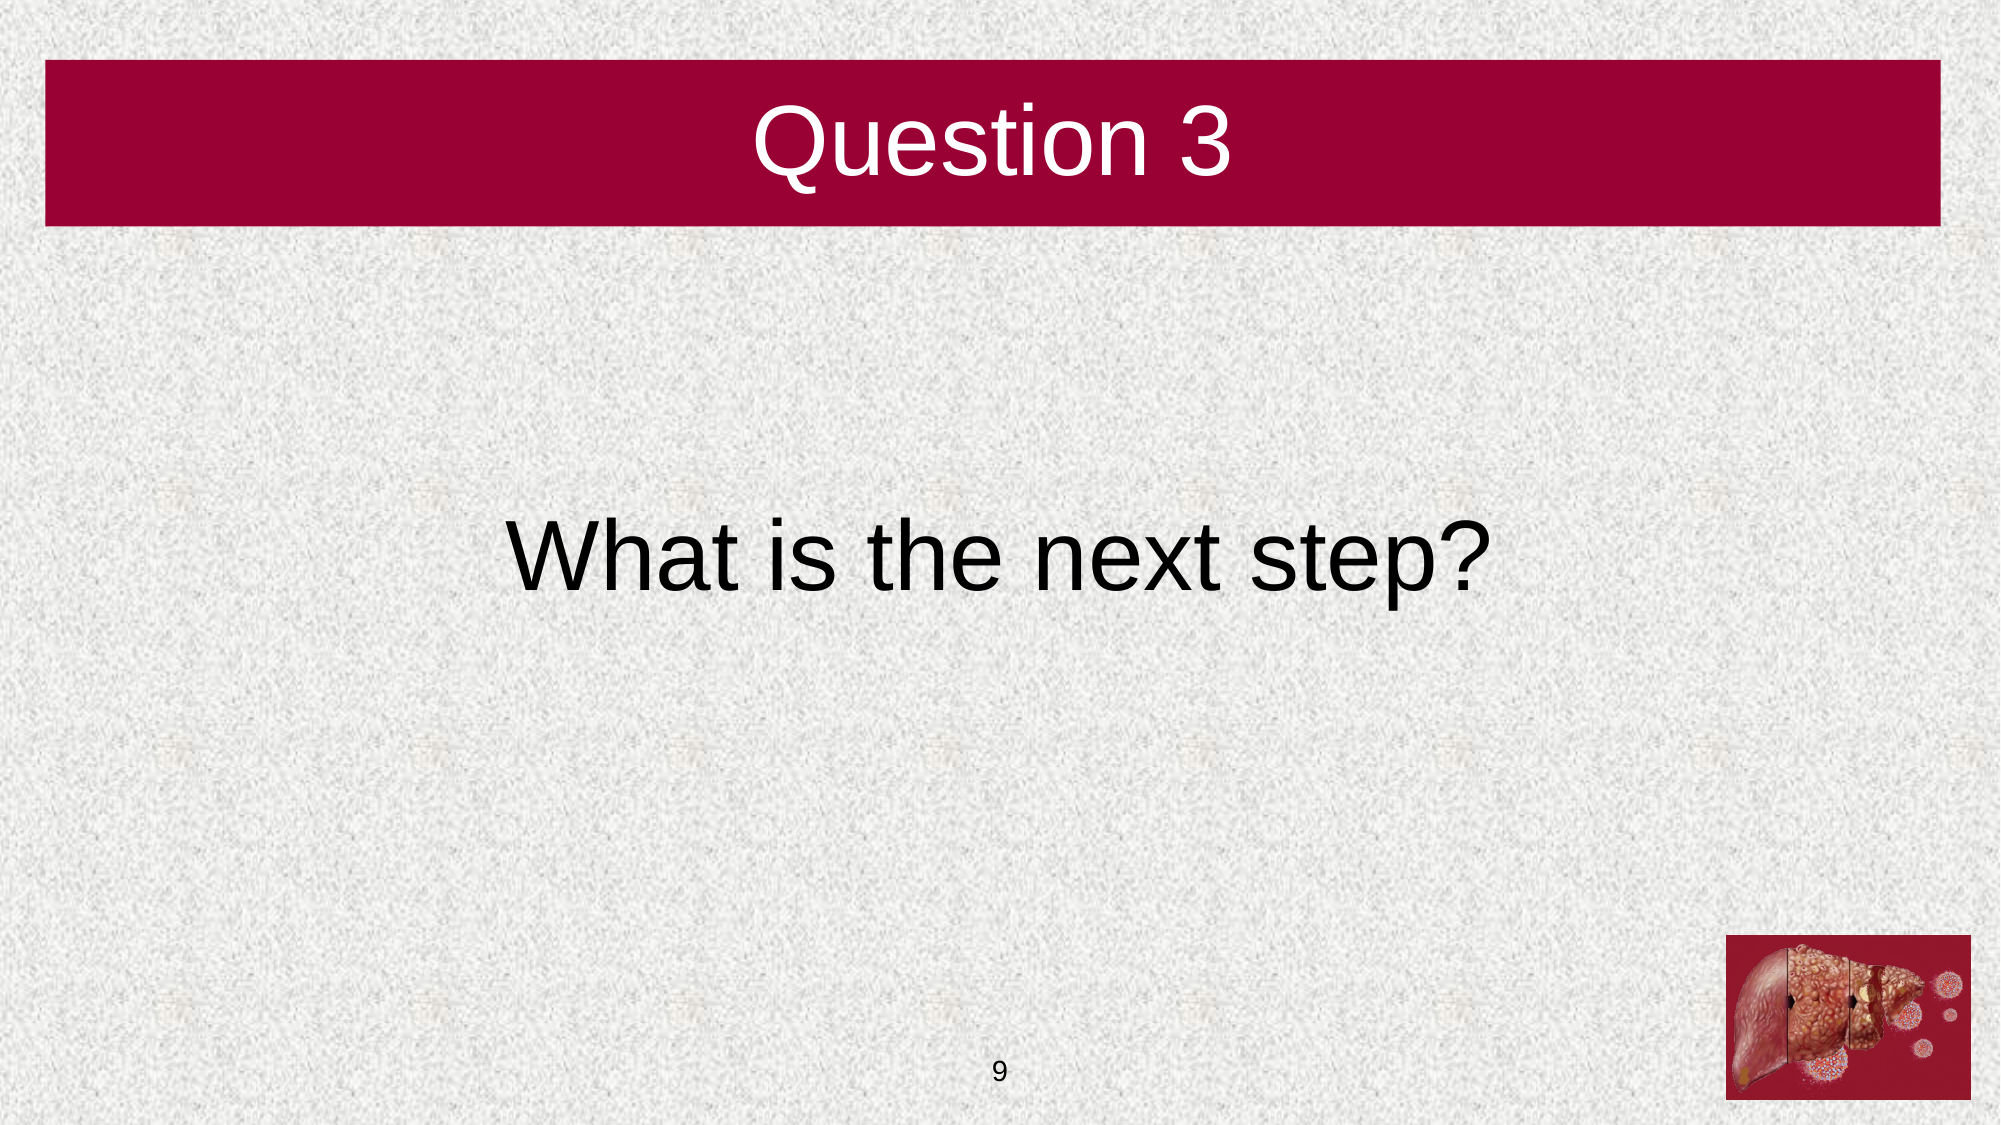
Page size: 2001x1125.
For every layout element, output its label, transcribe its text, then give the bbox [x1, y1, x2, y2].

picture [0, 0, 2001, 1125]
slide_number 9 [774, 1039, 1225, 1100]
list What is the next step? [137, 496, 1863, 662]
title Question 3 [45, 59, 1941, 227]
